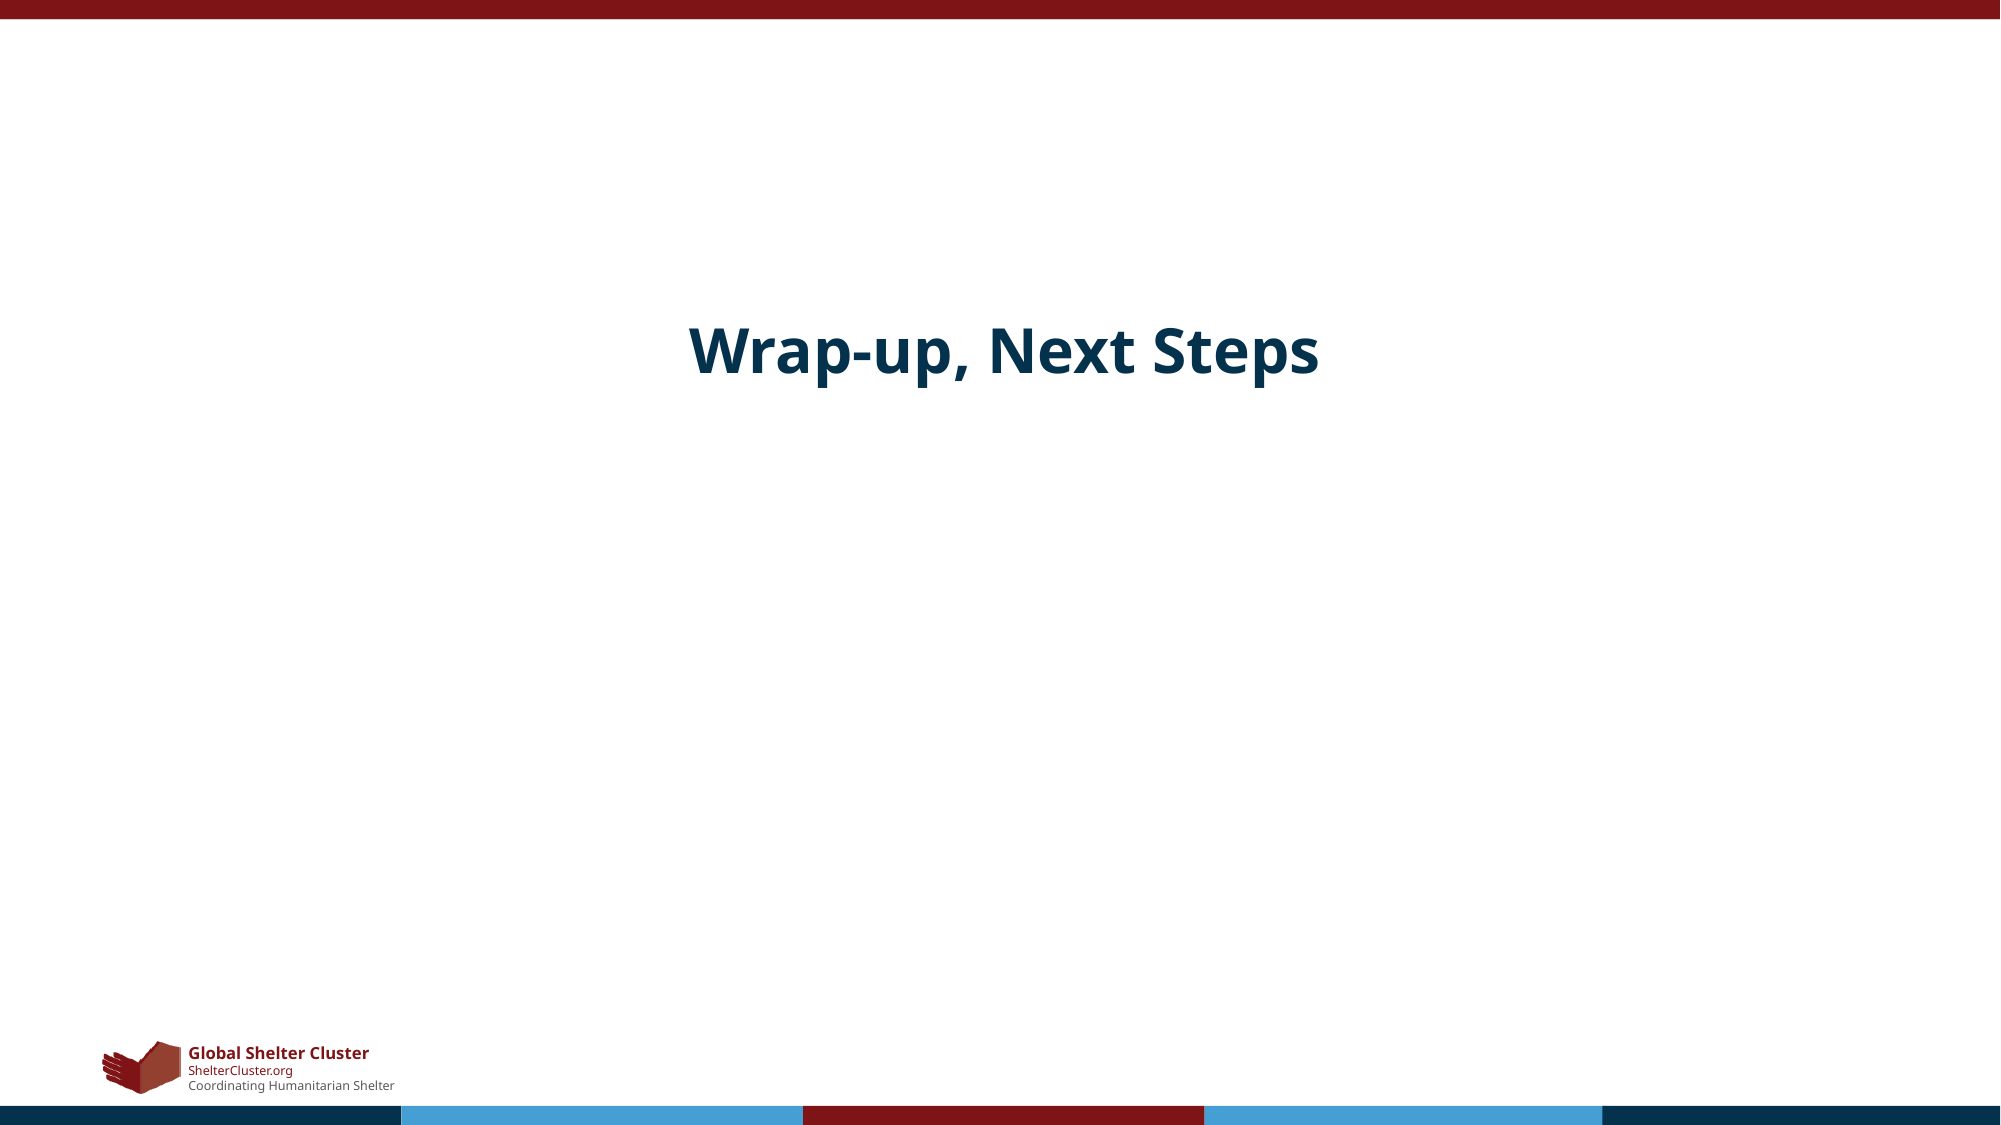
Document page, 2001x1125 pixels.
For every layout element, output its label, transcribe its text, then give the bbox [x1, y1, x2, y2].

picture [102, 1041, 181, 1094]
title Wrap-up, Next Steps [132, 302, 1895, 544]
